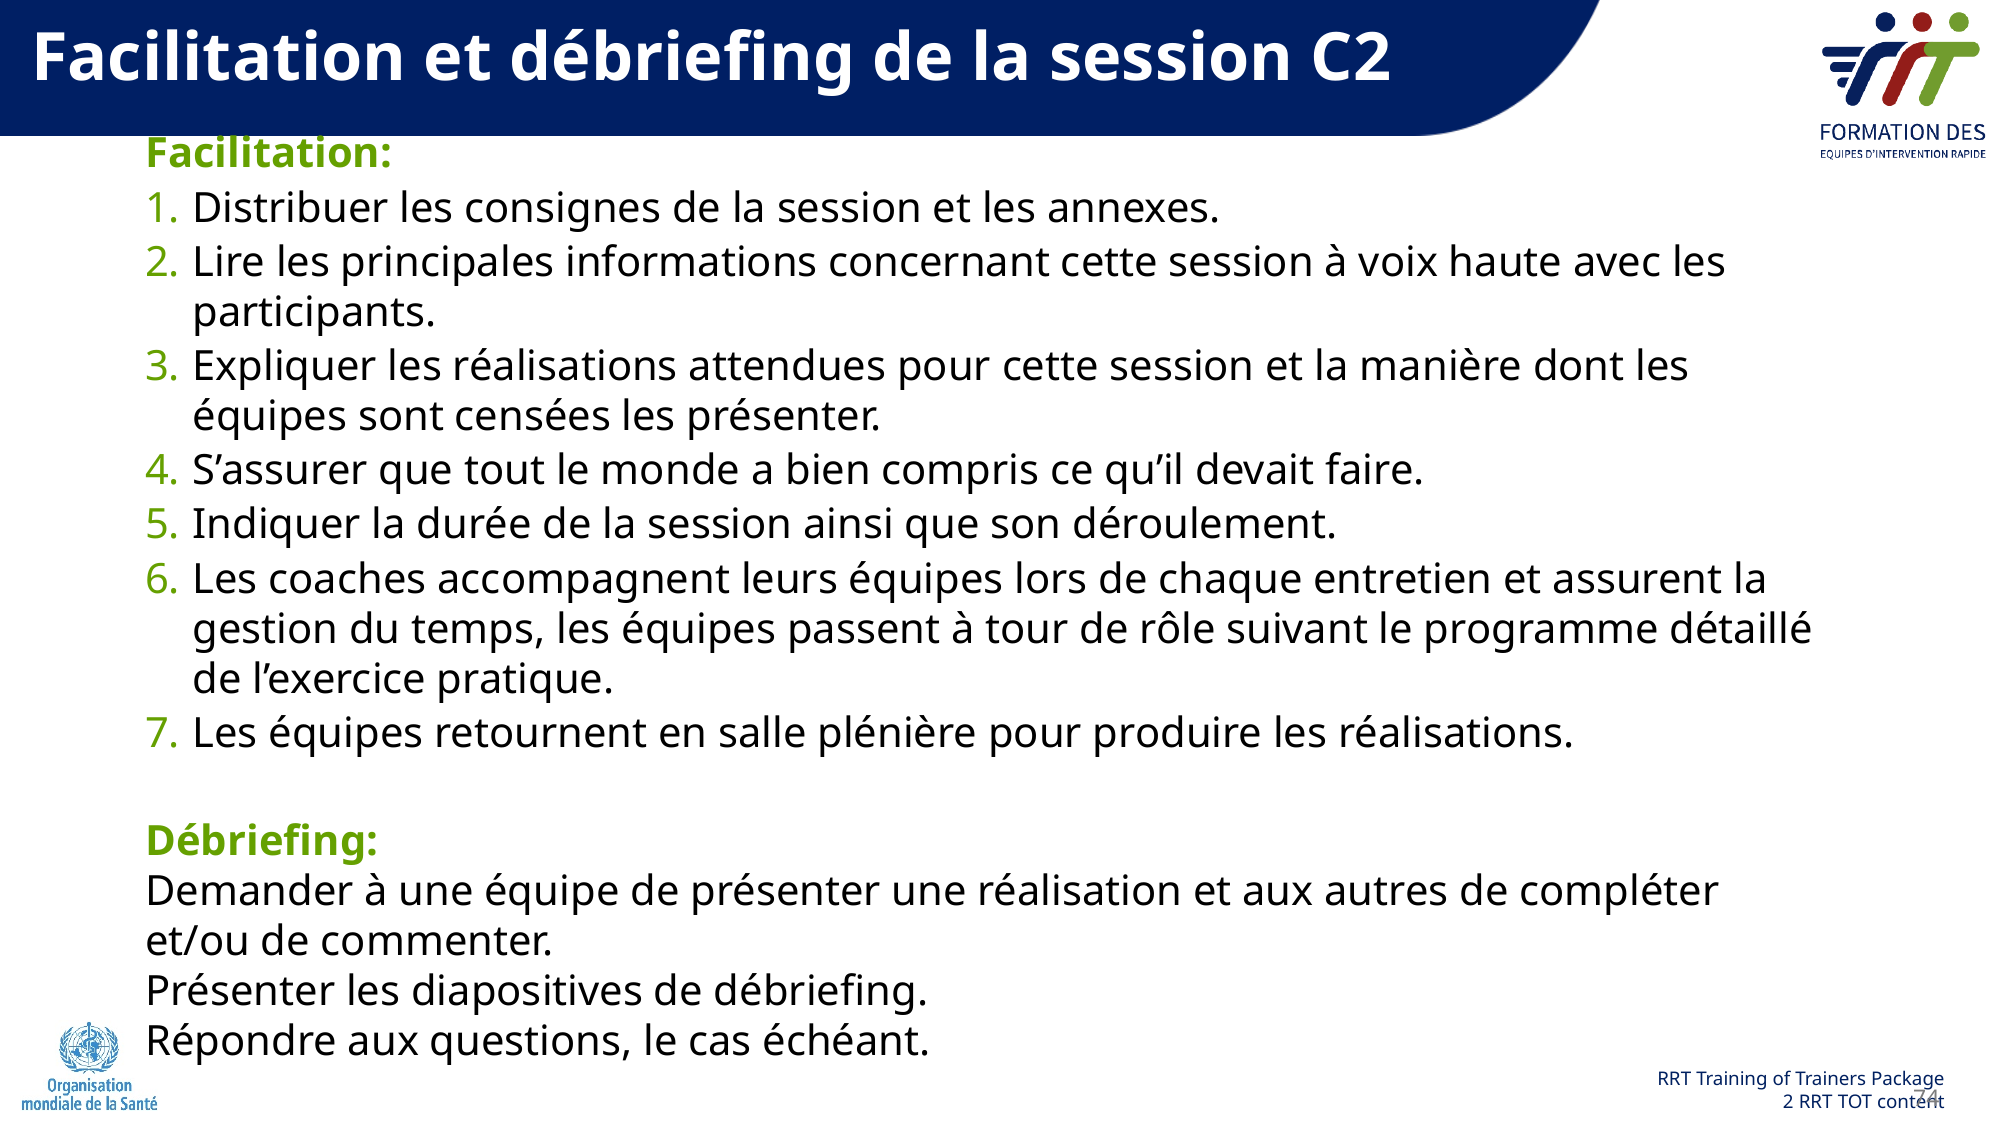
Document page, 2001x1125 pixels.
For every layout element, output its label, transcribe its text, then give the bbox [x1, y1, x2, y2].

picture [1820, 11, 1986, 160]
title Facilitation et débriefing de la session C2 [23, 5, 1484, 113]
text_box Facilitation: Distribuer les consignes de la session et les annexes. Lire les principales informations concernant cette session à voix haute avec les participants. Expliquer les réalisations attendues pour cette session et la manière dont les équipes sont censées les présenter. S’assurer que tout le monde a bien compris ce qu’il devait faire. Indiquer la durée de la session ainsi que son déroulement. Les coaches accompagnent leurs équipes lors de chaque entretien et assurent la gestion du temps, les équipes passent à tour de rôle suivant le programme détaillé de l’exercice pratique. Les équipes retournent en salle plénière pour produire les réalisations. Débriefing: Demander à une équipe de présenter une réalisation et aux autres de compléter et/ou de commenter. Présenter les diapositives de débriefing. Répondre aux questions, le cas échéant. [137, 118, 1823, 1112]
picture [20, 1020, 137, 1111]
picture [0, 0, 1623, 136]
